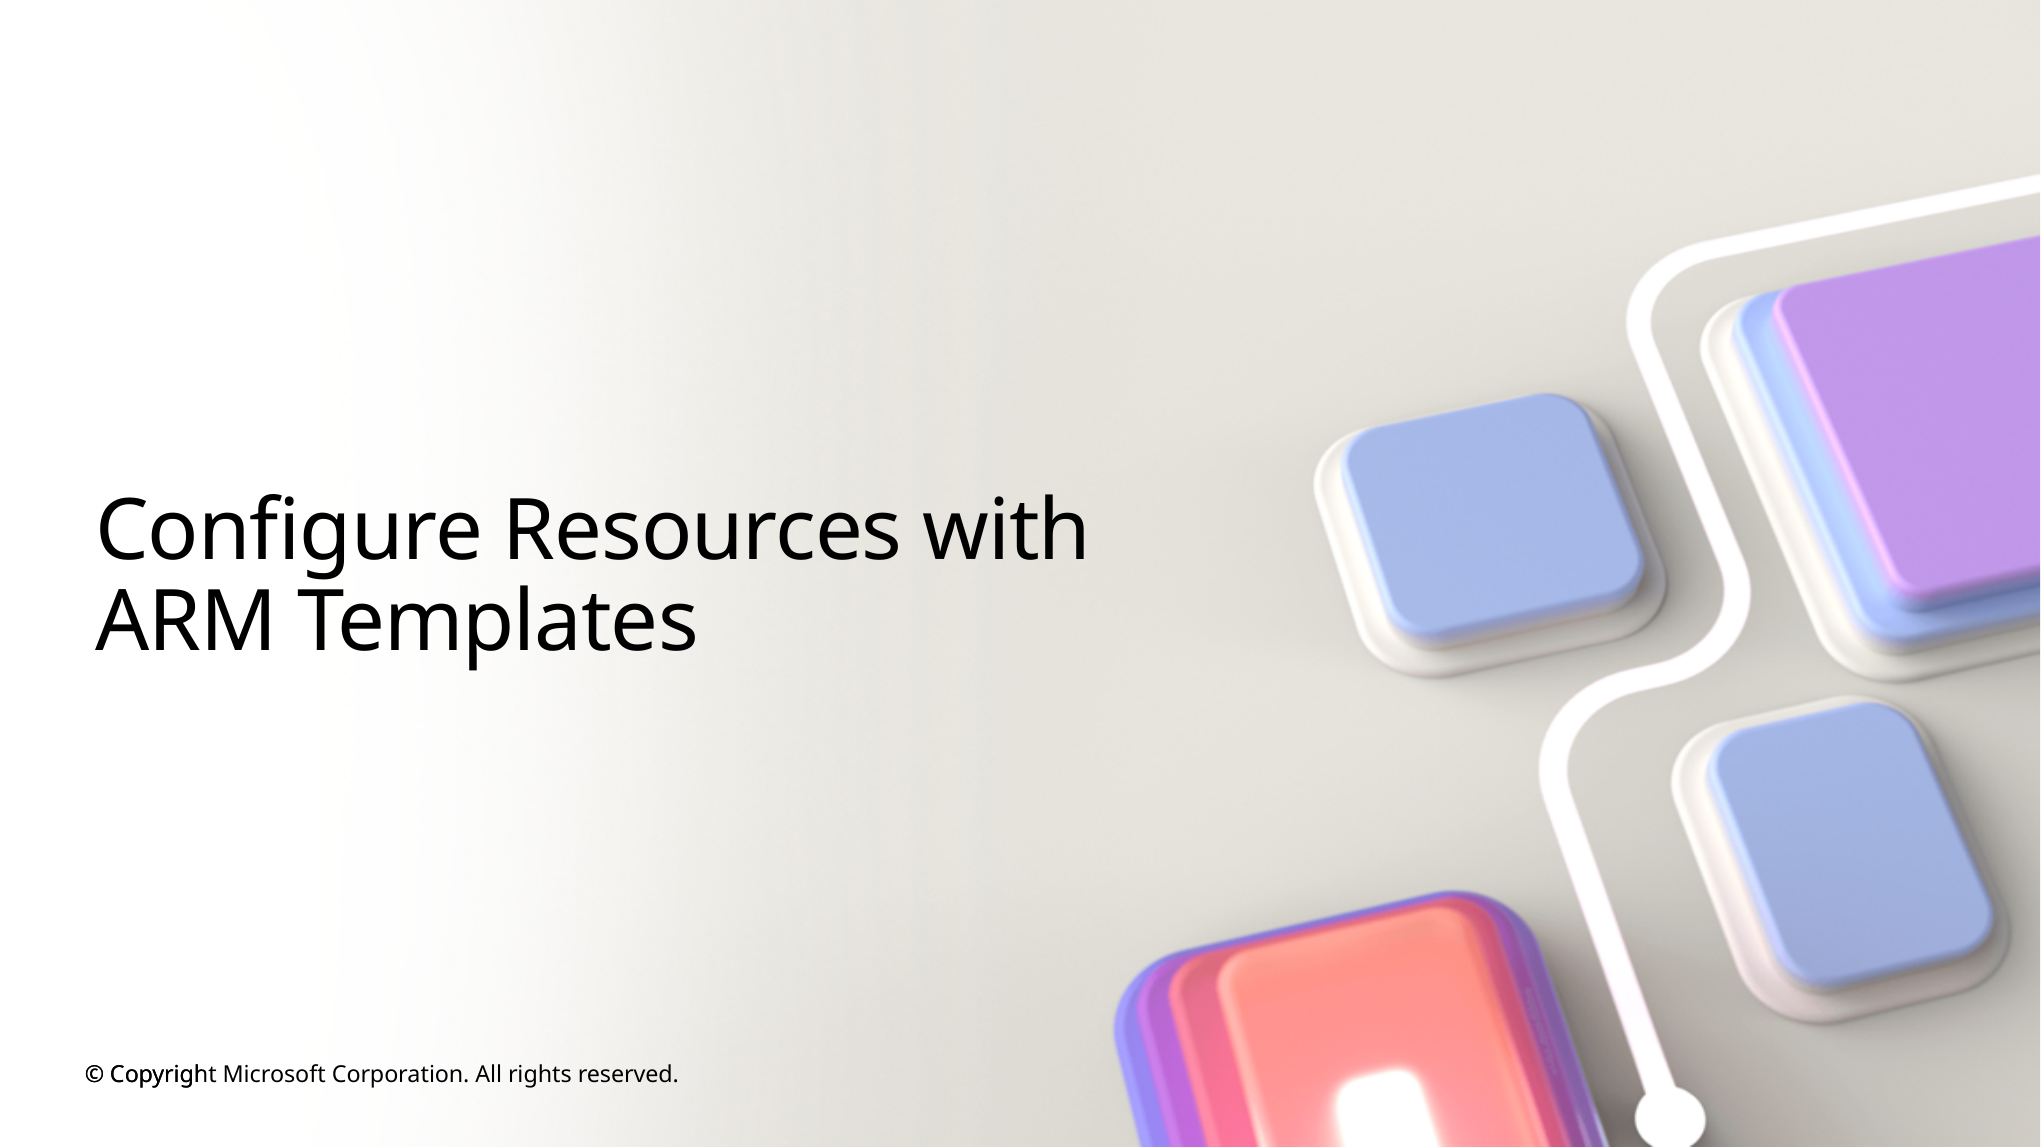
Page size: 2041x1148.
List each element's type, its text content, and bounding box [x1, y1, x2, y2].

picture [202, 0, 2041, 1147]
title Configure Resources with ARM Templates [95, 576, 1158, 670]
